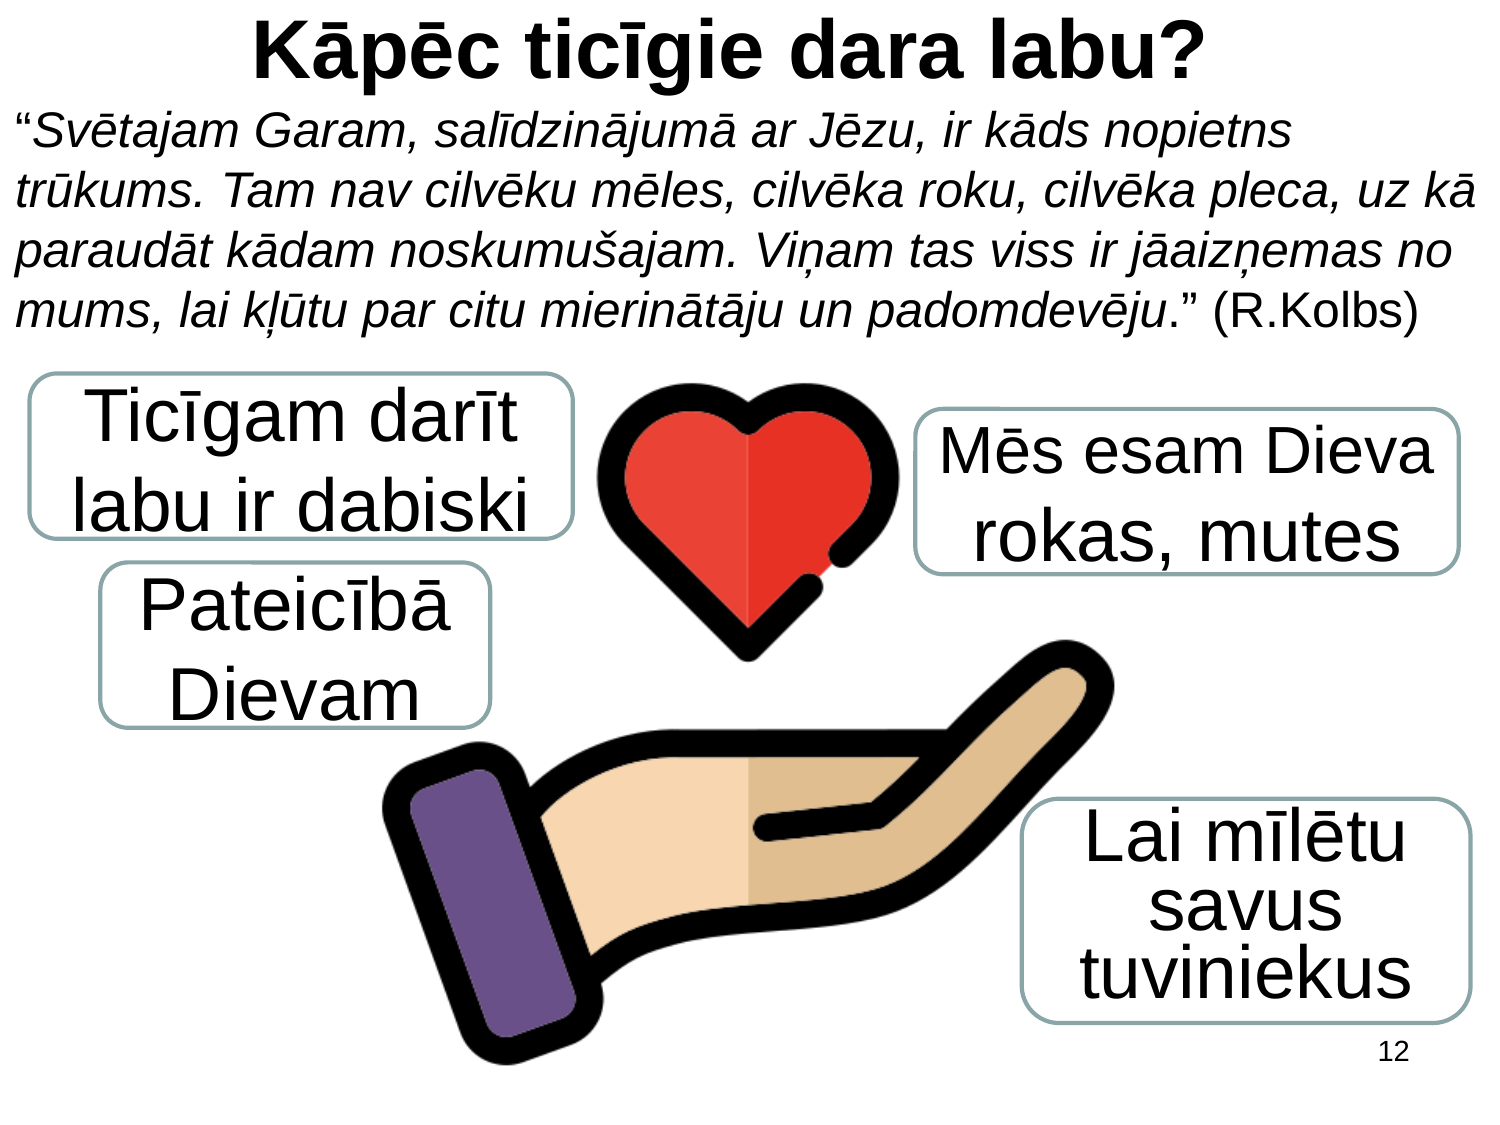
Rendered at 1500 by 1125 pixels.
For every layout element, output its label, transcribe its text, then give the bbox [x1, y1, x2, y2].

slide_number 12 [1152, 1026, 1426, 1103]
text_box Pateicībā Dievam [98, 560, 343, 730]
text_box Lai mīlētu savus tuviniekus [1152, 796, 1473, 1026]
title Kāpēc ticīgie dara labu? [64, 0, 1416, 89]
list “Svētajam Garam, salīdzinājumā ar Jēzu, ir kāds nopietns trūkums. Tam nav cilvēku mēles, cilvēka roku, cilvēka pleca, uz kā paraudāt kādam noskumušajam. Viņam tas viss ir jāaizņemas no mums, lai kļūtu par citu mierinātāju un padomdevēju.” (R.Kolbs) [0, 89, 1500, 351]
text_box Ticīgam darīt labu ir dabiski [27, 371, 343, 541]
text_box Mēs esam Dieva rokas, mutes [1152, 406, 1461, 577]
picture [348, 324, 1149, 1125]
